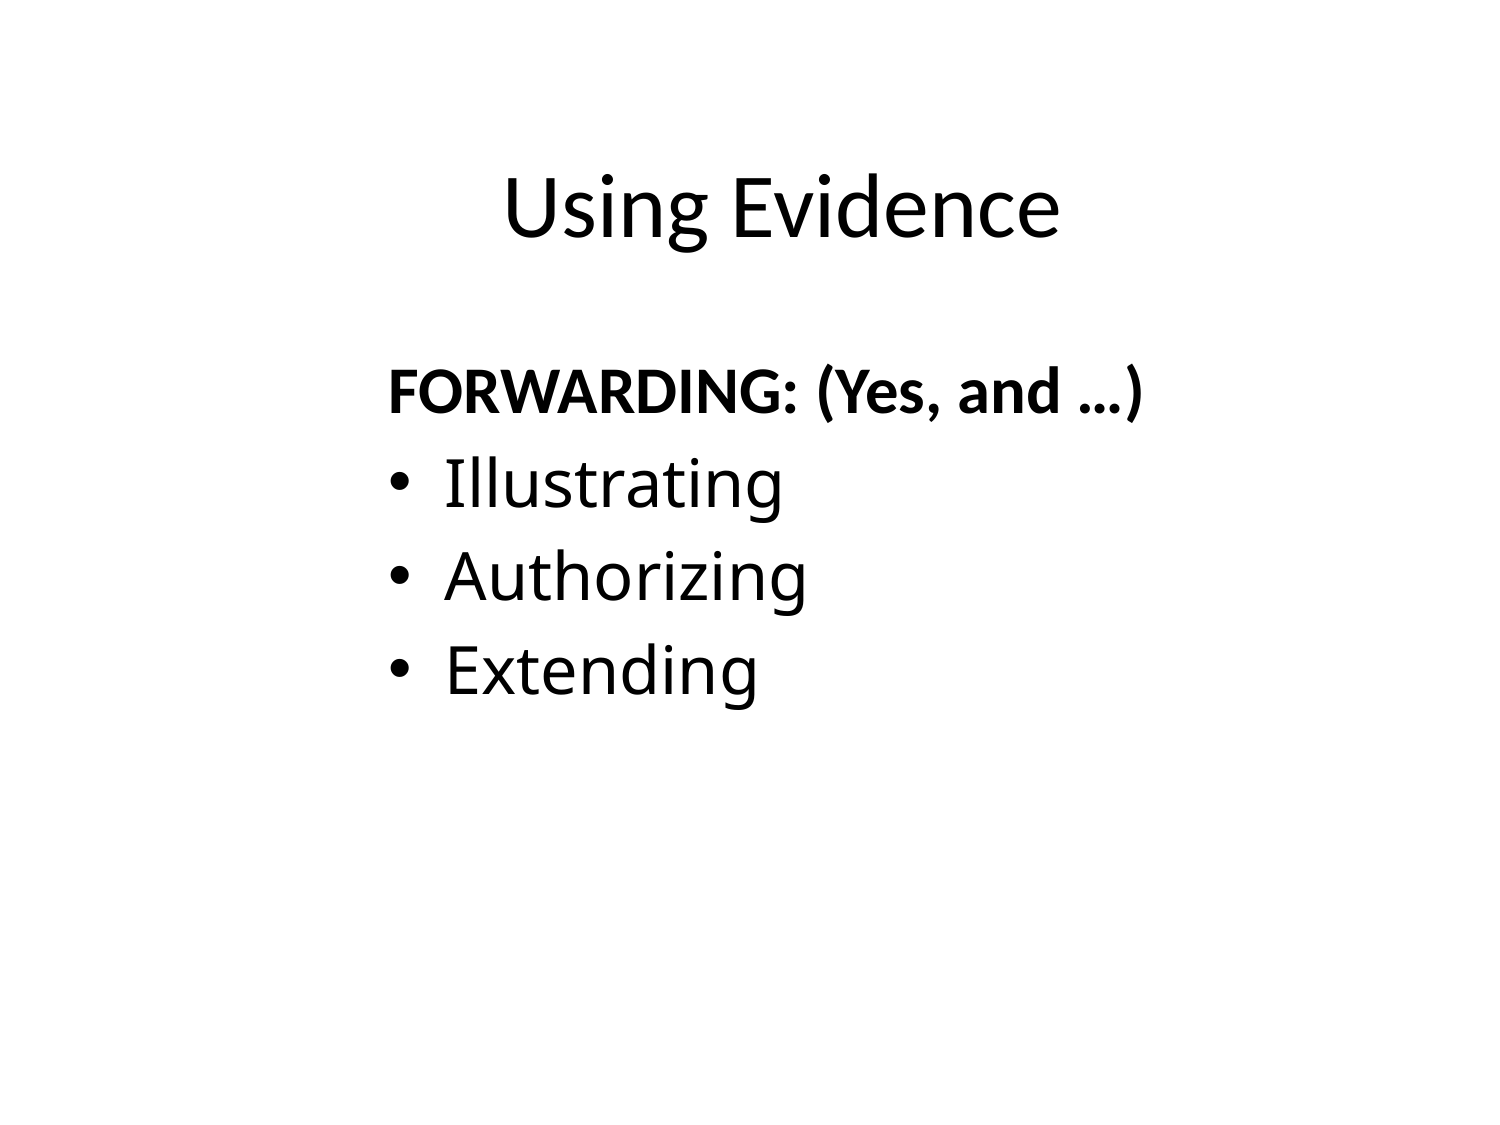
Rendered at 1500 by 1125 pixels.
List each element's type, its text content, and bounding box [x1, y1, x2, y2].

title Using Evidence [234, 96, 1331, 307]
list FORWARDING: (Yes, and …) Illustrating Authorizing Extending [373, 339, 1471, 960]
